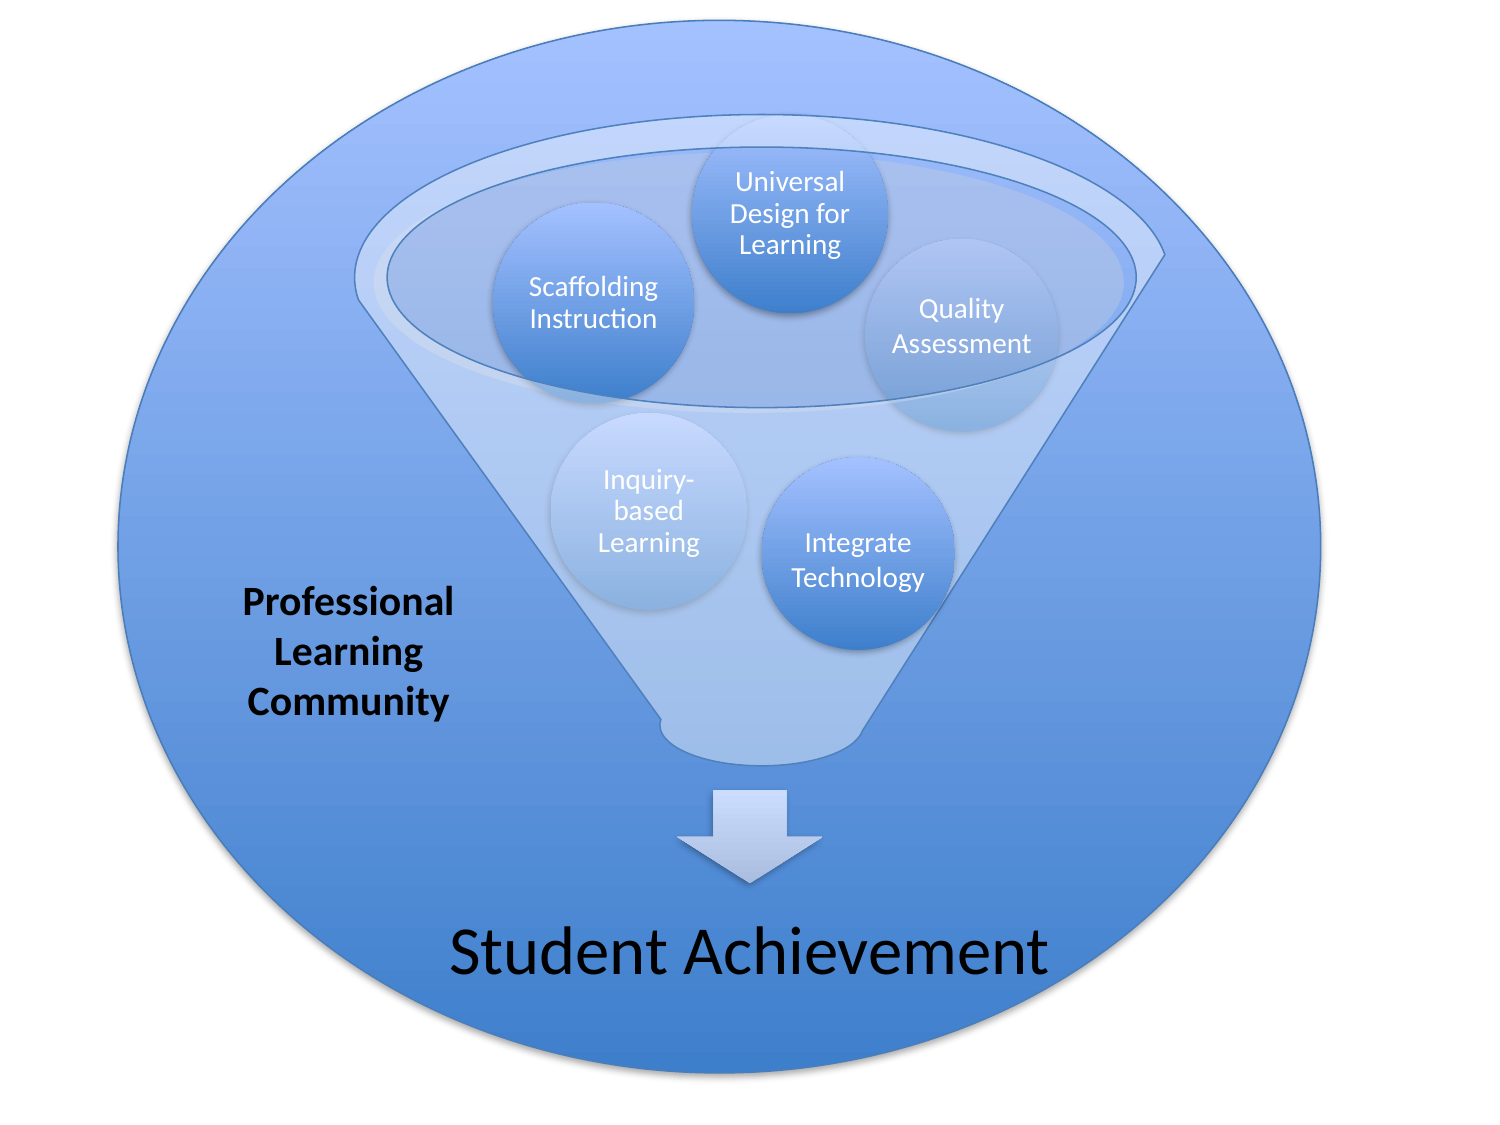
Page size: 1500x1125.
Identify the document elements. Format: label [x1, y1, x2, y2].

text_box [761, 457, 956, 651]
text_box [0, 114, 1500, 1046]
text_box [378, 19, 1060, 112]
text_box [548, 1052, 891, 1074]
